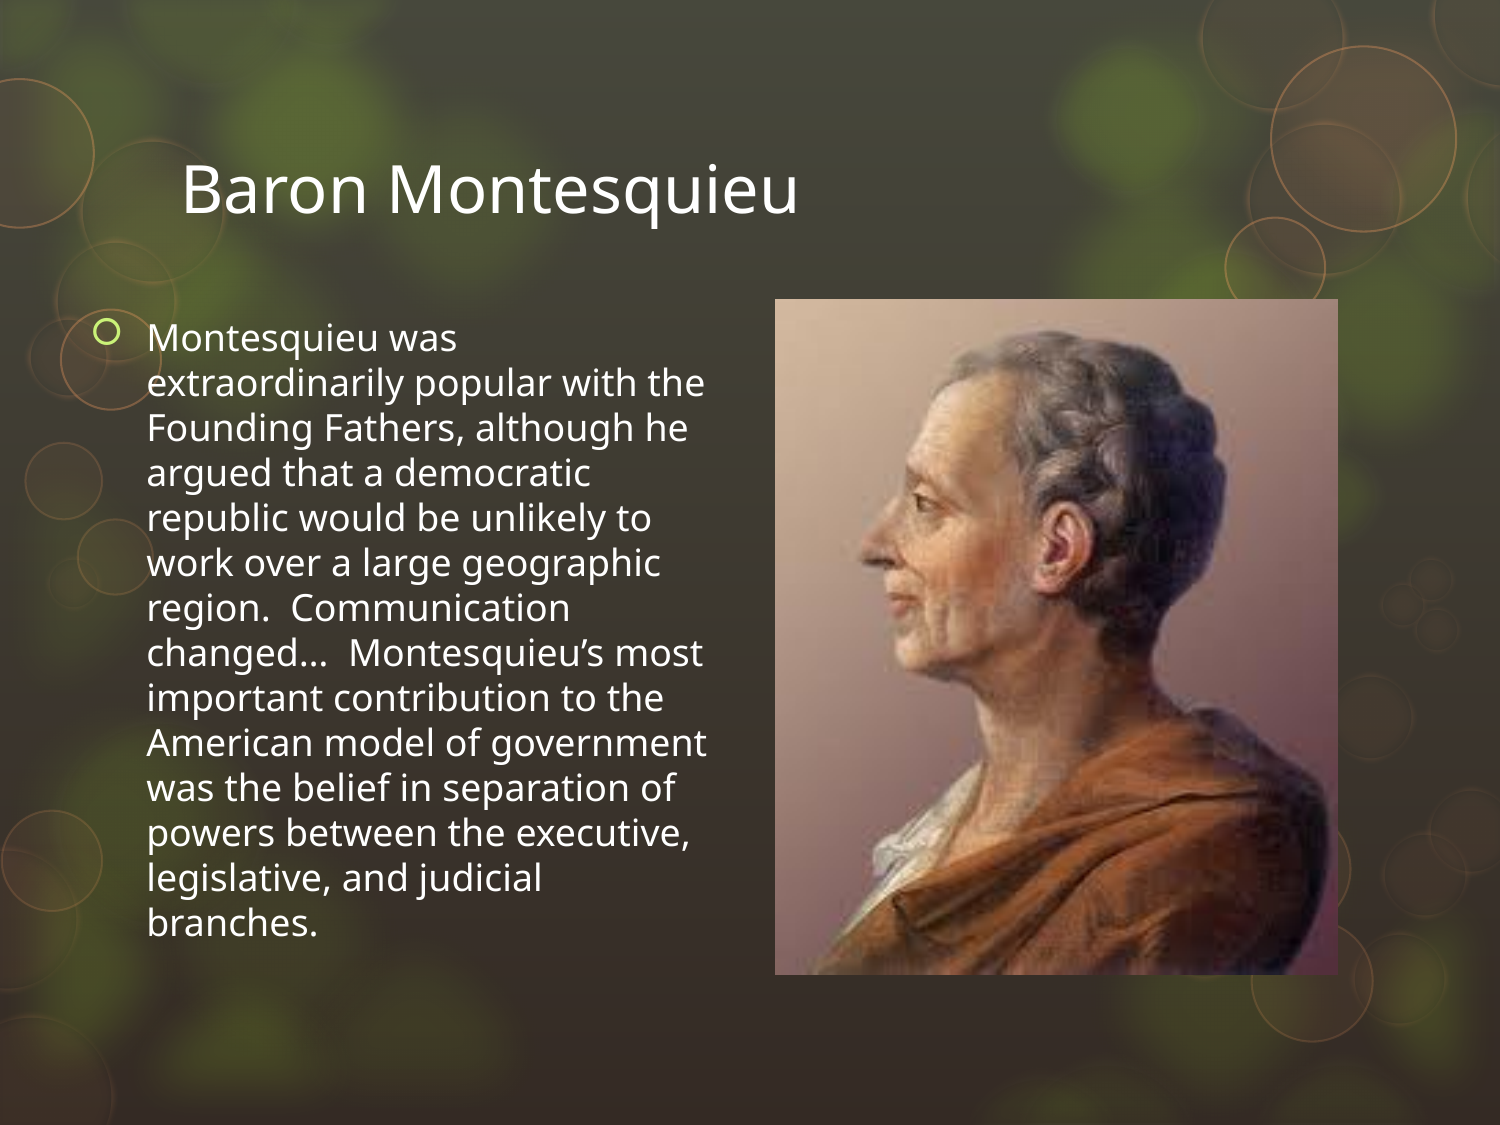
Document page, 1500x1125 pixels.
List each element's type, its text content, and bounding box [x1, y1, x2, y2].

list Montesquieu was extraordinarily popular with the Founding Fathers, although he argued that a democratic republic would be unlikely to work over a large geographic region. Communication changed… Montesquieu’s most important contribution to the American model of government was the belief in separation of powers between the executive, legislative, and judicial branches. [75, 296, 735, 962]
title Baron Montesquieu [165, 110, 1334, 263]
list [774, 299, 1339, 976]
